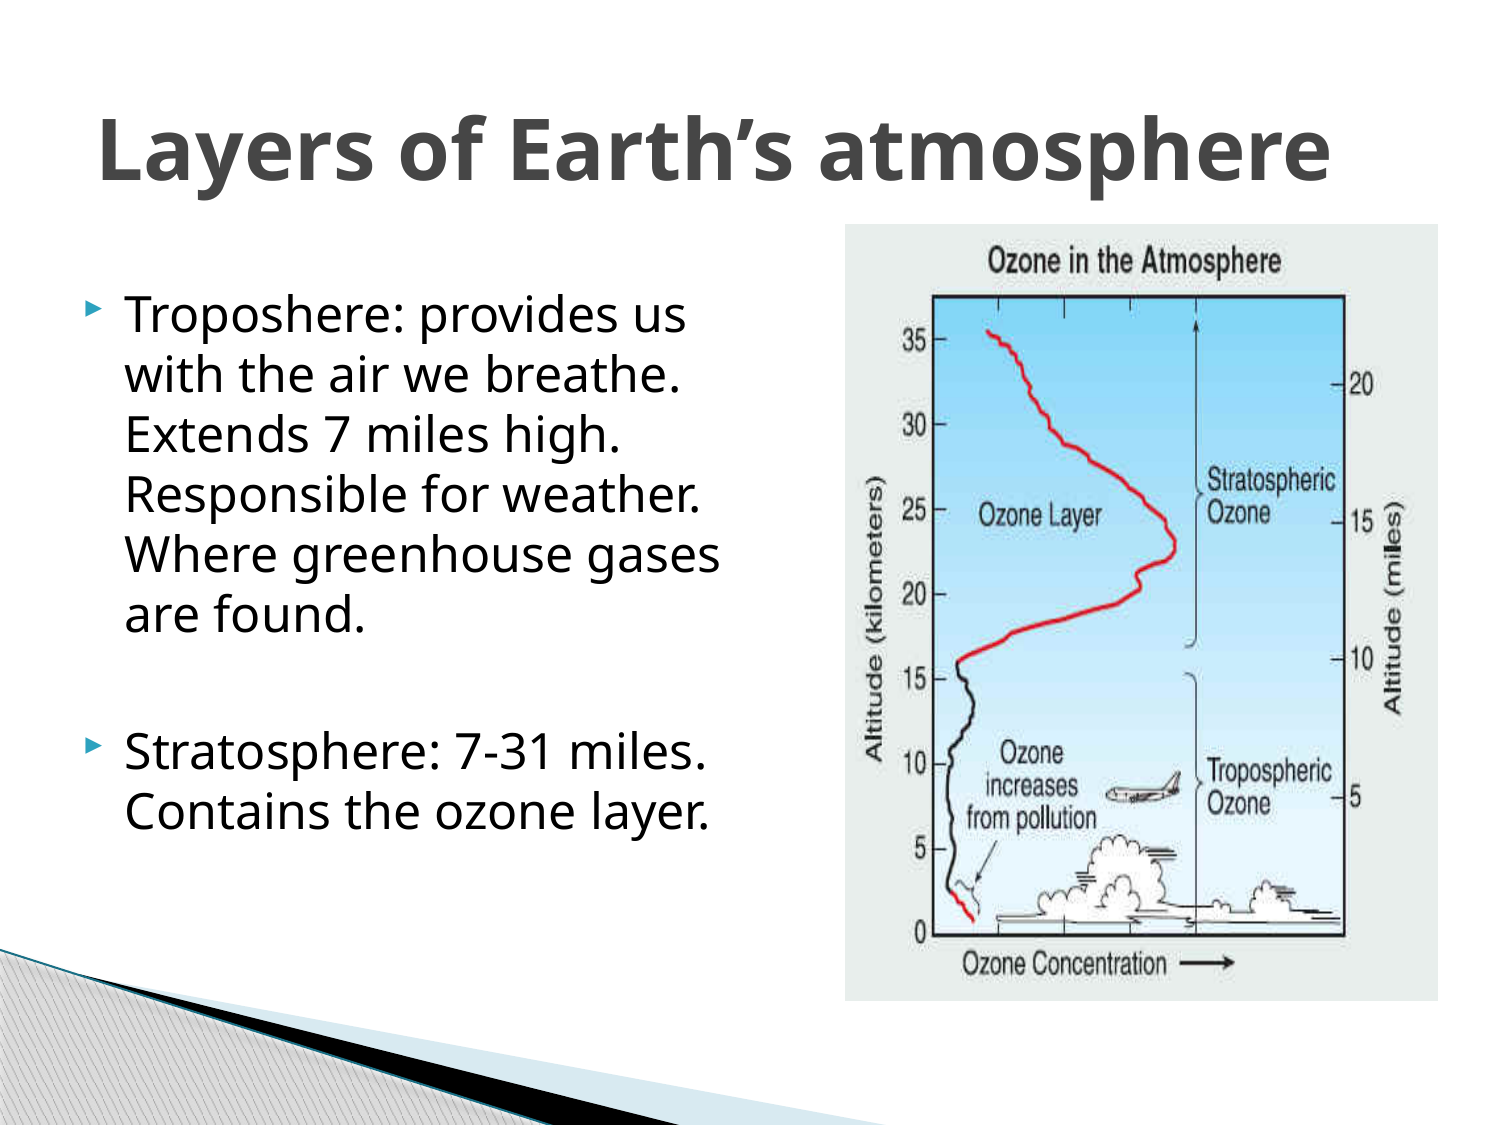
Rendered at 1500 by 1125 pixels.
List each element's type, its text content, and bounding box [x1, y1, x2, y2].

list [845, 224, 1438, 1001]
list Troposhere: provides us with the air we breathe. Extends 7 miles high. Responsible for weather. Where greenhouse gases are found. Stratosphere: 7-31 miles. Contains the ozone layer. [49, 274, 738, 1001]
title Layers of Earth’s atmosphere [80, 38, 1478, 256]
